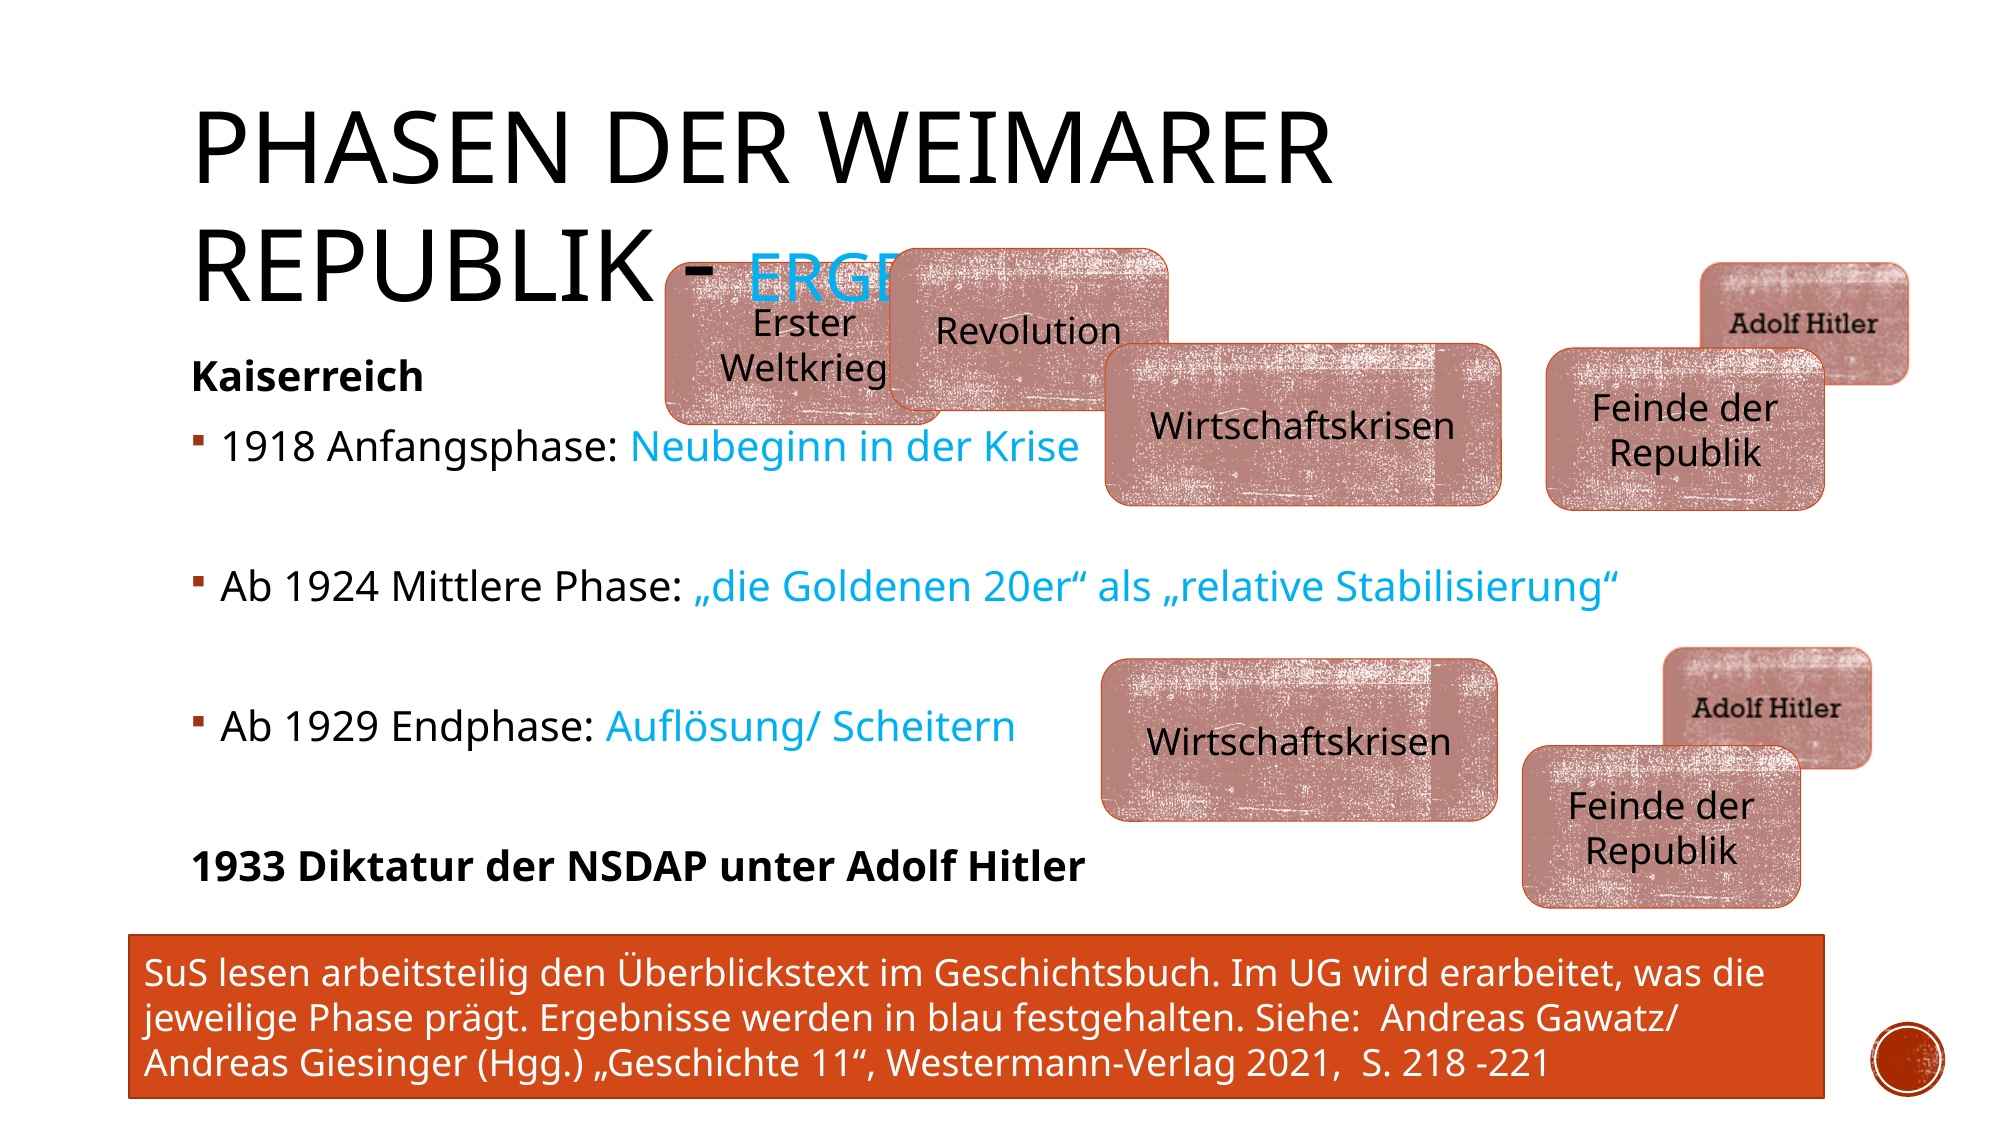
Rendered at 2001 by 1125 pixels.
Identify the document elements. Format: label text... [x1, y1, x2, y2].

list Kaiserreich 1918 Anfangsphase: Neubeginn in der Krise Ab 1924 Mittlere Phase: „die Goldenen 20er“ als „relative Stabilisierung“ Ab 1929 Endphase: Auflösung/ Scheitern 1933 Diktatur der NSDAP unter Adolf Hitler [175, 348, 1826, 1013]
text_box Erster Weltkrieg [664, 344, 889, 348]
text_box Revolution [889, 247, 1169, 412]
text_box Feinde der Republik [1545, 347, 1825, 511]
text_box Feinde der Republik [1521, 745, 1802, 909]
text_box SuS lesen arbeitsteilig den Überblickstext im Geschichtsbuch. Im UG wird erarbeitet, was die jeweilige Phase prägt. Ergebnisse werden in blau festgehalten. Siehe: Andreas Gawatz/ Andreas Giesinger (Hgg.) „Geschichte 11“, Westermann-Verlag 2021, S. 218 -221 [128, 934, 1825, 1099]
picture [1689, 242, 1917, 417]
picture [1652, 627, 1880, 801]
text_box Wirtschaftskrisen [1100, 658, 1498, 822]
text_box Wirtschaftskrisen [1104, 342, 1502, 507]
title Phasen der Weimarer Republik - ERgebnis [175, 79, 1826, 344]
